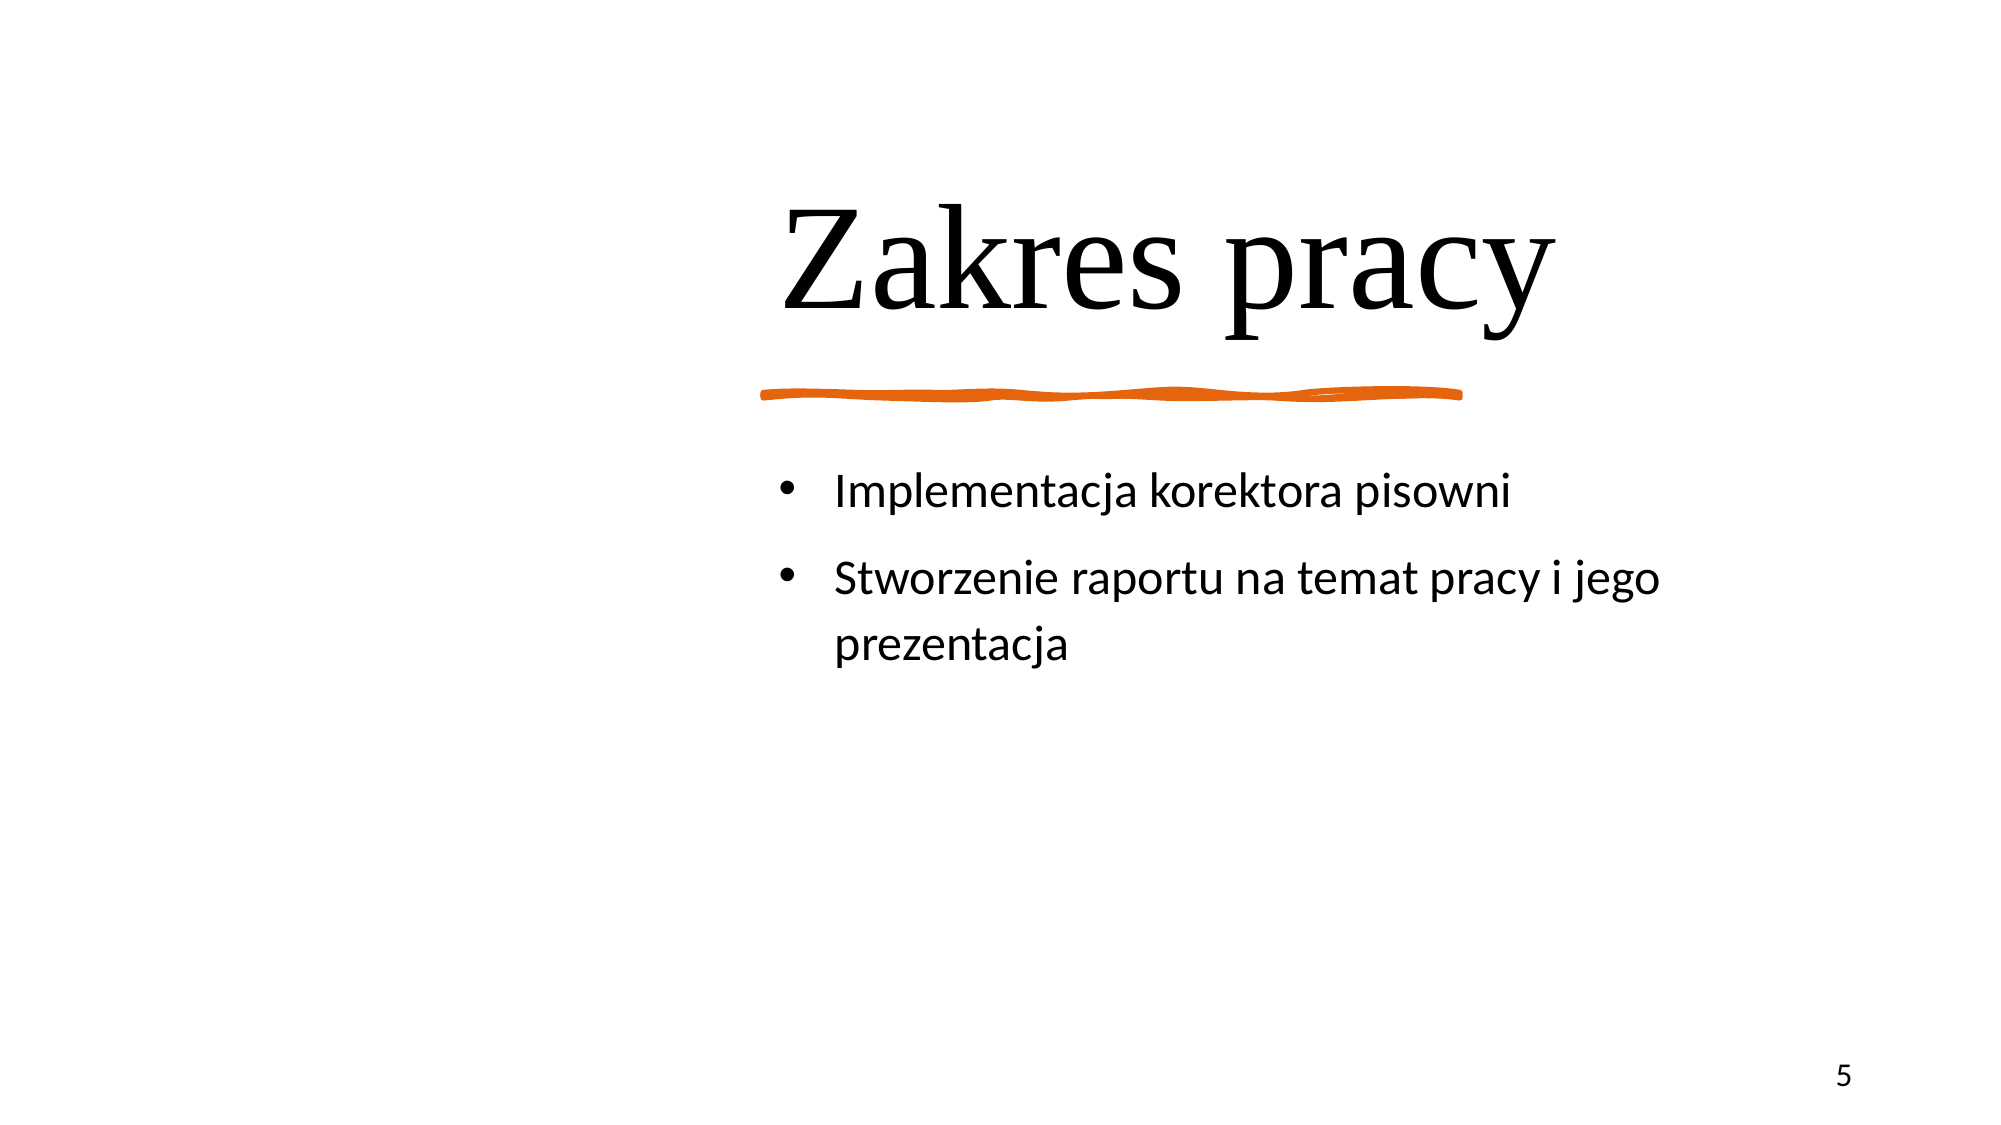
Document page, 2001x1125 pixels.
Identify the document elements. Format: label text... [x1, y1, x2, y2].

title Zakres pracy [763, 53, 1895, 347]
slide_number 5 [1417, 1042, 1868, 1103]
list Implementacja korektora pisowni Stworzenie raportu na temat pracy i jego prezentacja [763, 443, 1895, 1016]
